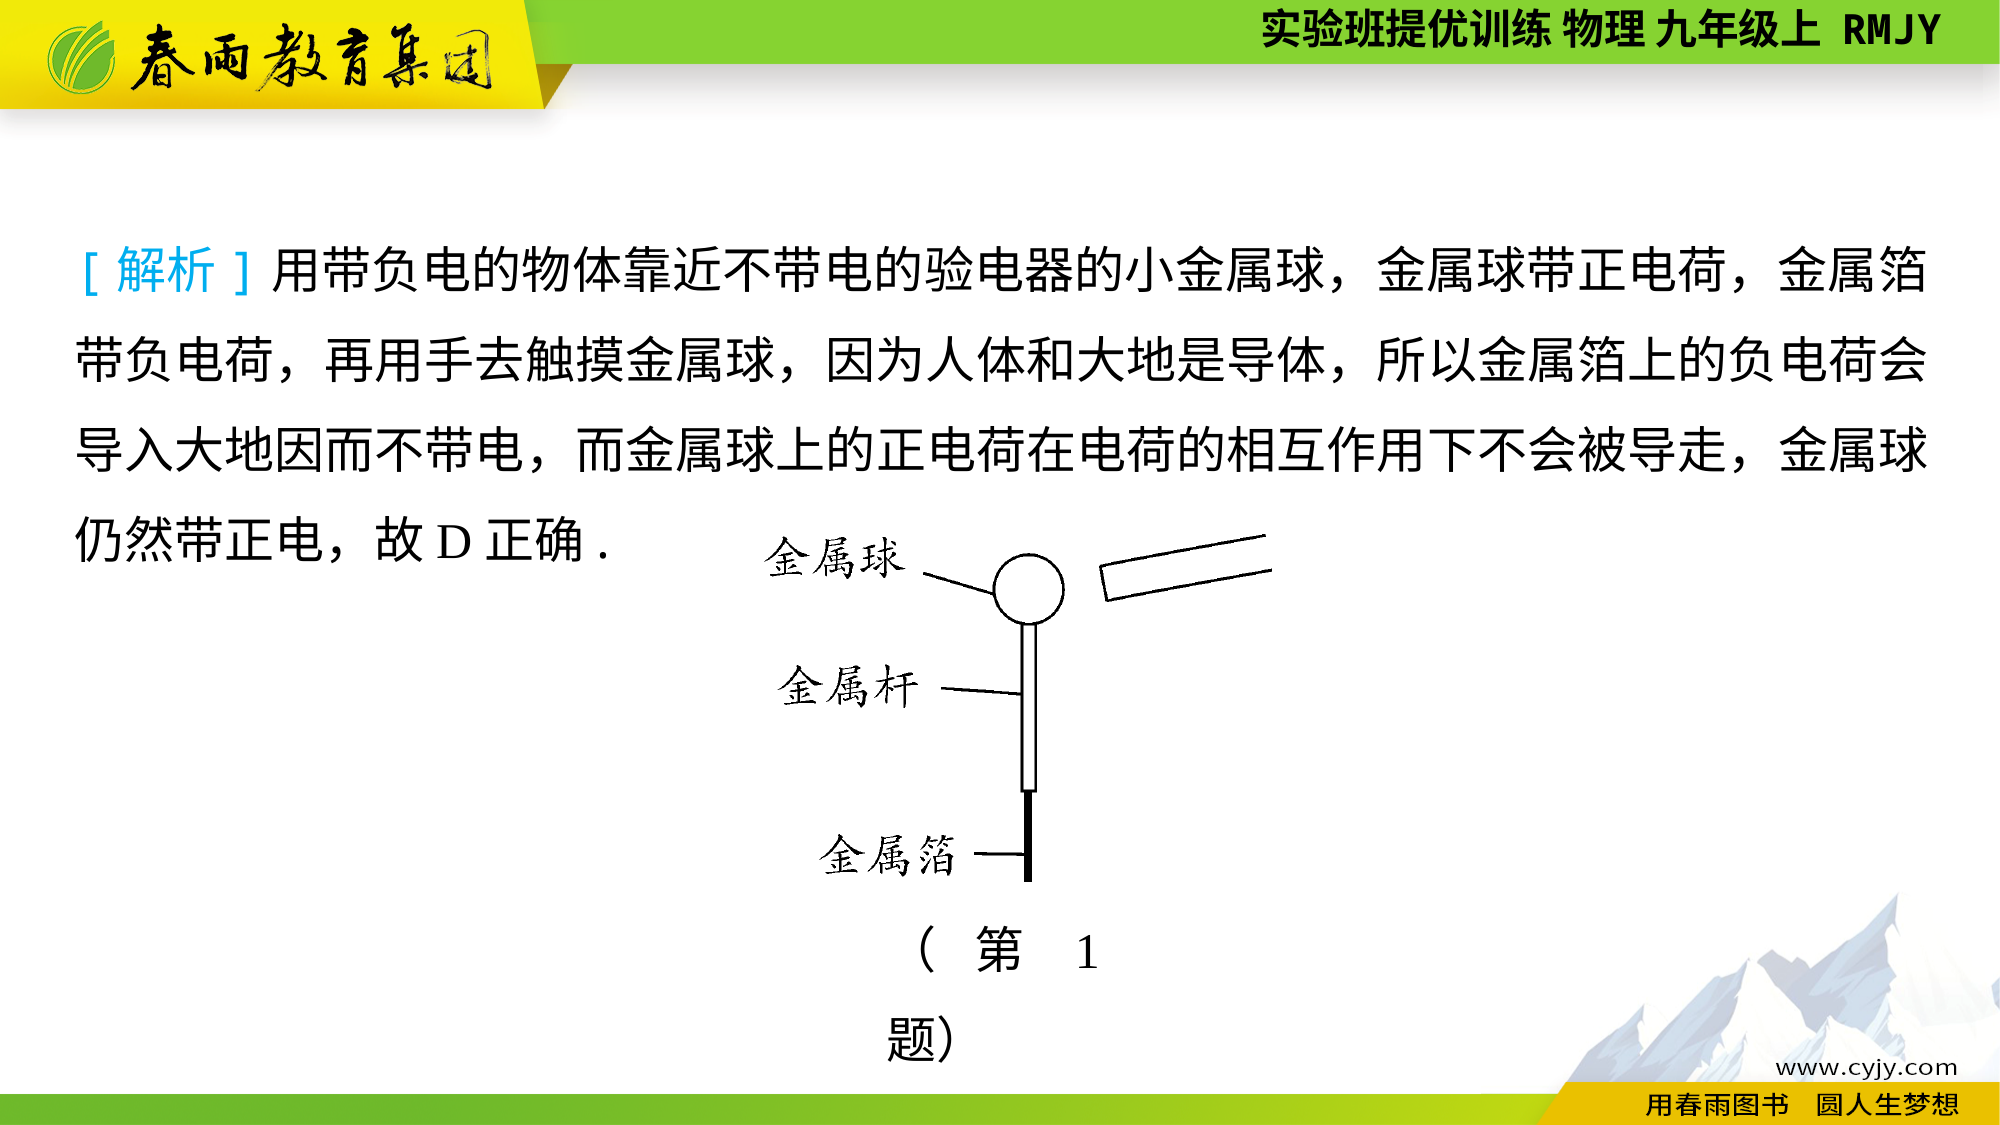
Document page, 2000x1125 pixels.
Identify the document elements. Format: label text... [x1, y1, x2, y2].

picture [0, 0, 2000, 1125]
list [解析]用带负电的物体靠近不带电的验电器的小金属球，金属球带正电荷，金属箔带负电荷，再用手去触摸金属球，因为人体和大地是导体，所以金属箔上的负电荷会导入大地因而不带电，而金属球上的正电荷在电荷的相互作用下不会被导走，金属球仍然带正电，故D正确. [59, 200, 1944, 568]
text_box （第1题） [871, 891, 1127, 987]
